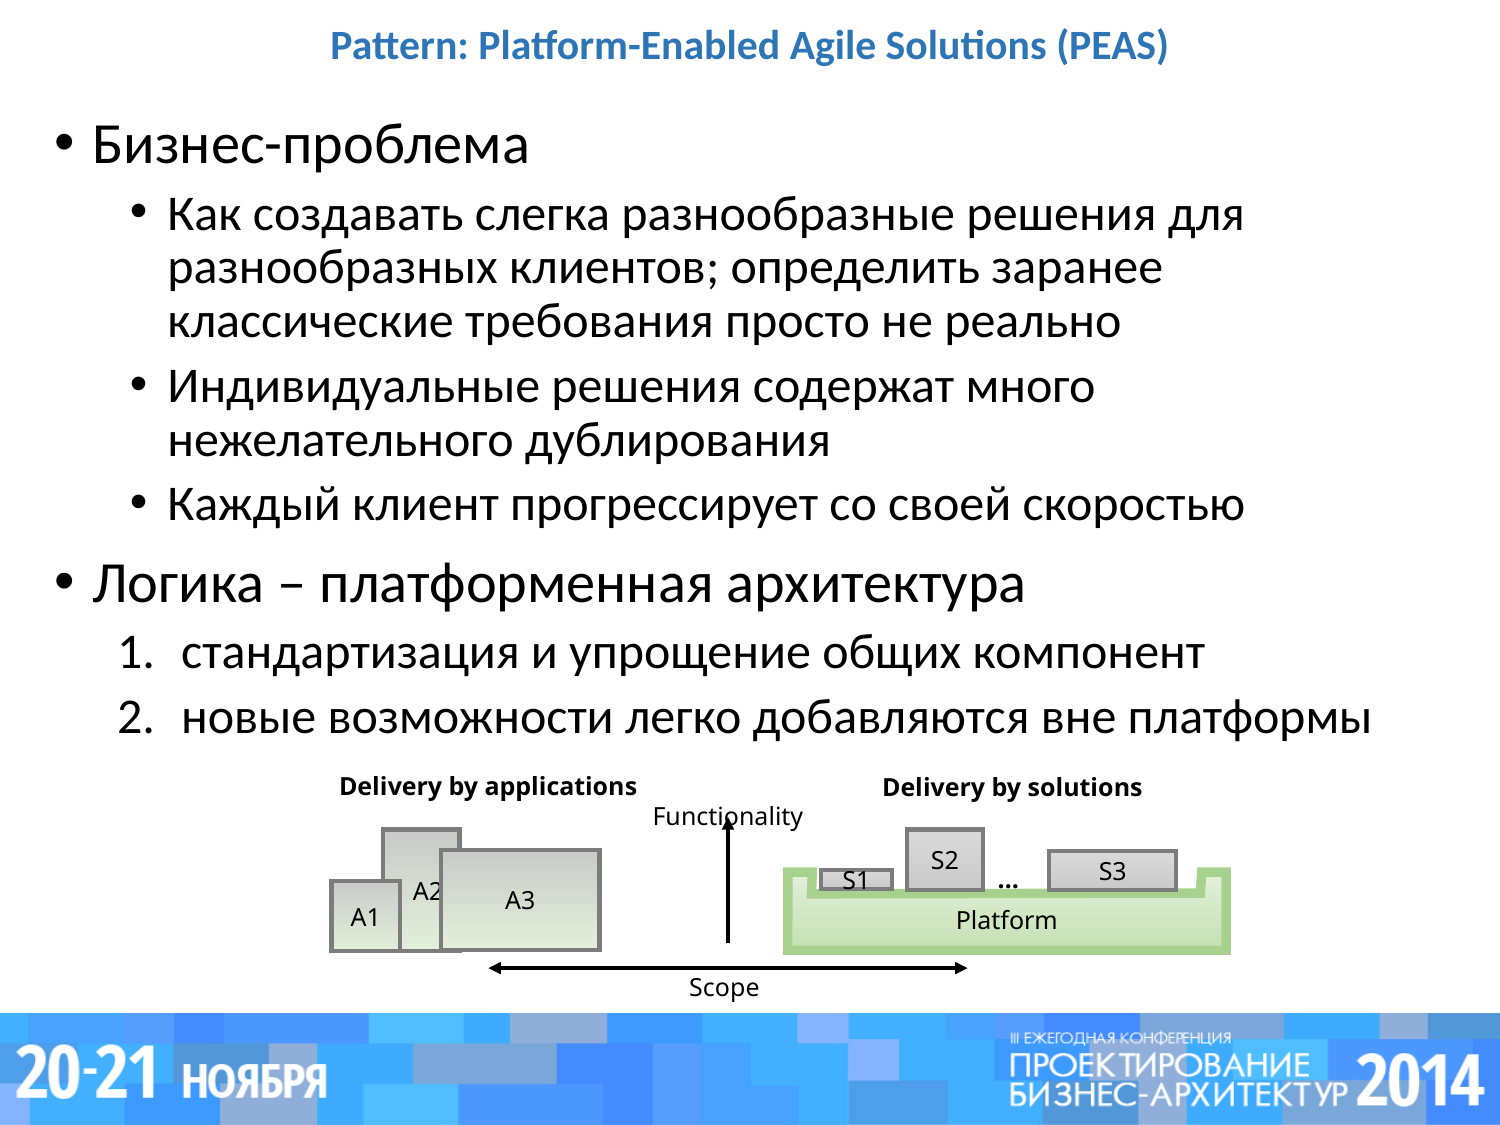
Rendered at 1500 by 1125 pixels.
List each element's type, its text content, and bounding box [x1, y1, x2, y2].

title Pattern: Platform-Enabled Agile Solutions (PEAS) [103, 6, 1397, 89]
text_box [269, 763, 1235, 1000]
list Бизнес-проблема Как создавать слегка разнообразные решения для разнообразных клиентов; определить заранее классические требования просто не реально Индивидуальные решения содержат много нежелательного дублирования Каждый клиент прогрессирует со своей скоростью Логика – платформенная архитектура стандартизация и упрощение общих компонент новые возможности легко добавляются вне платформы [39, 105, 1465, 1014]
picture [0, 1013, 1500, 1125]
